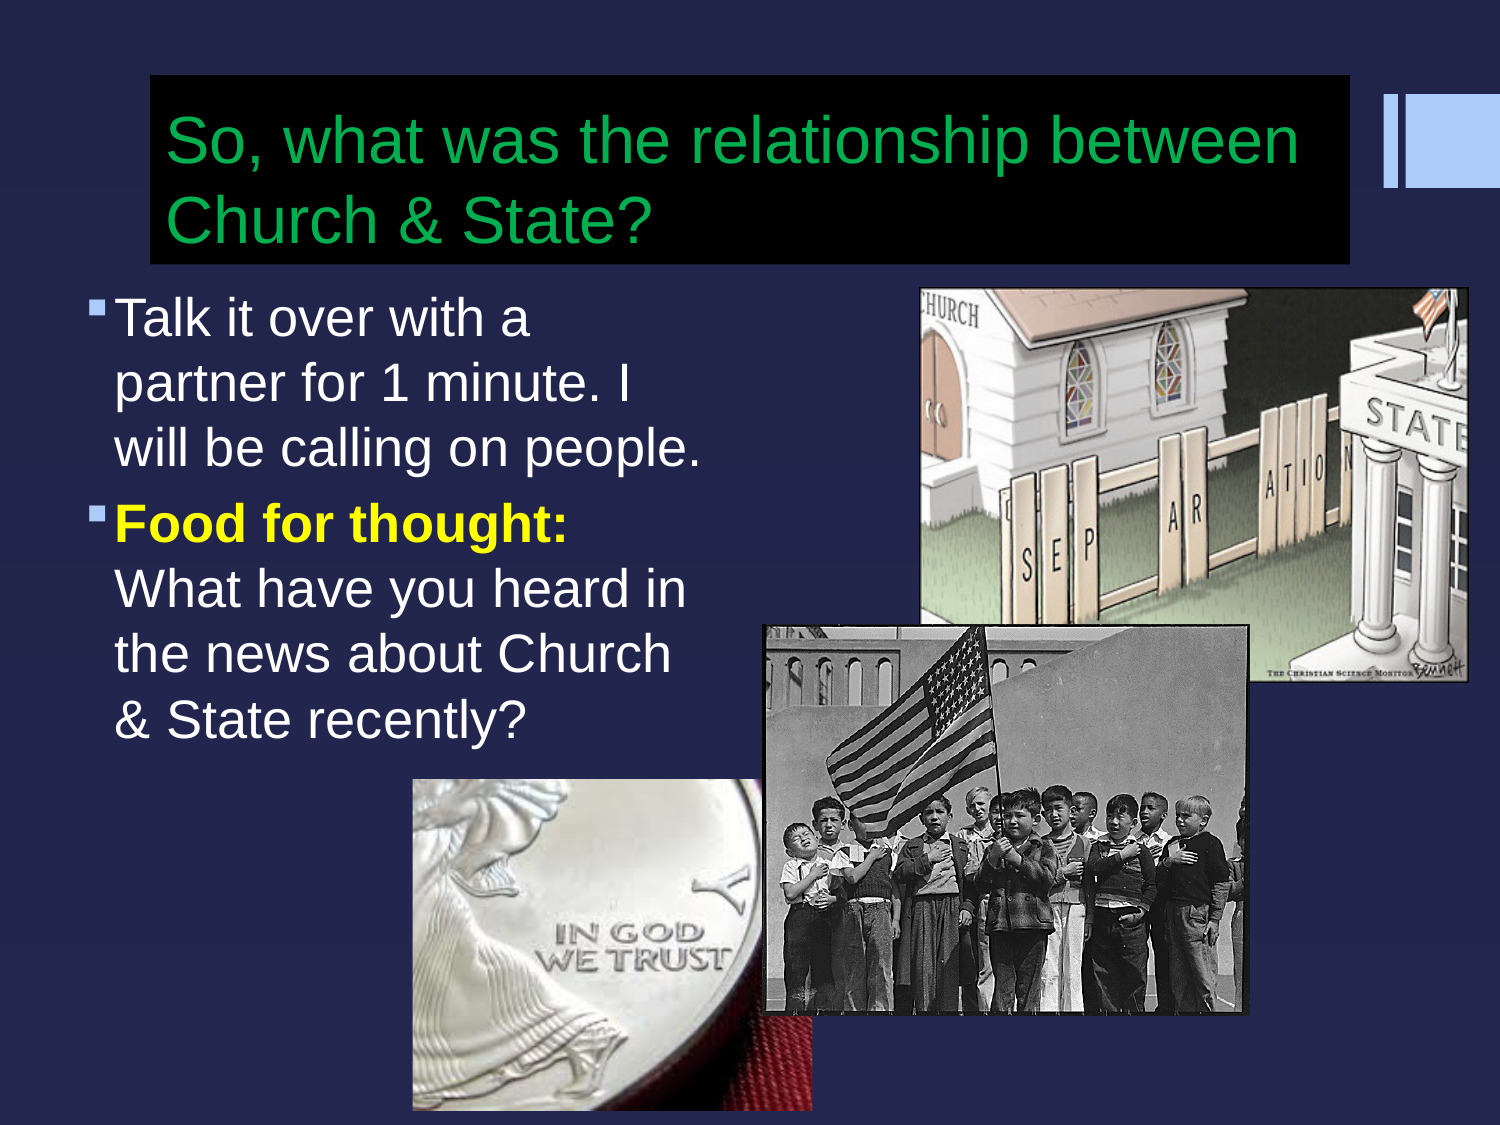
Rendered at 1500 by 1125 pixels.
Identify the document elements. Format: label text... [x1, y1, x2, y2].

list Talk it over with a partner for 1 minute. I will be calling on people. Food for thought: What have you heard in the news about Church & State recently? [62, 275, 725, 1038]
title So, what was the relationship between Church & State? [150, 75, 1350, 265]
picture [411, 286, 1470, 1112]
